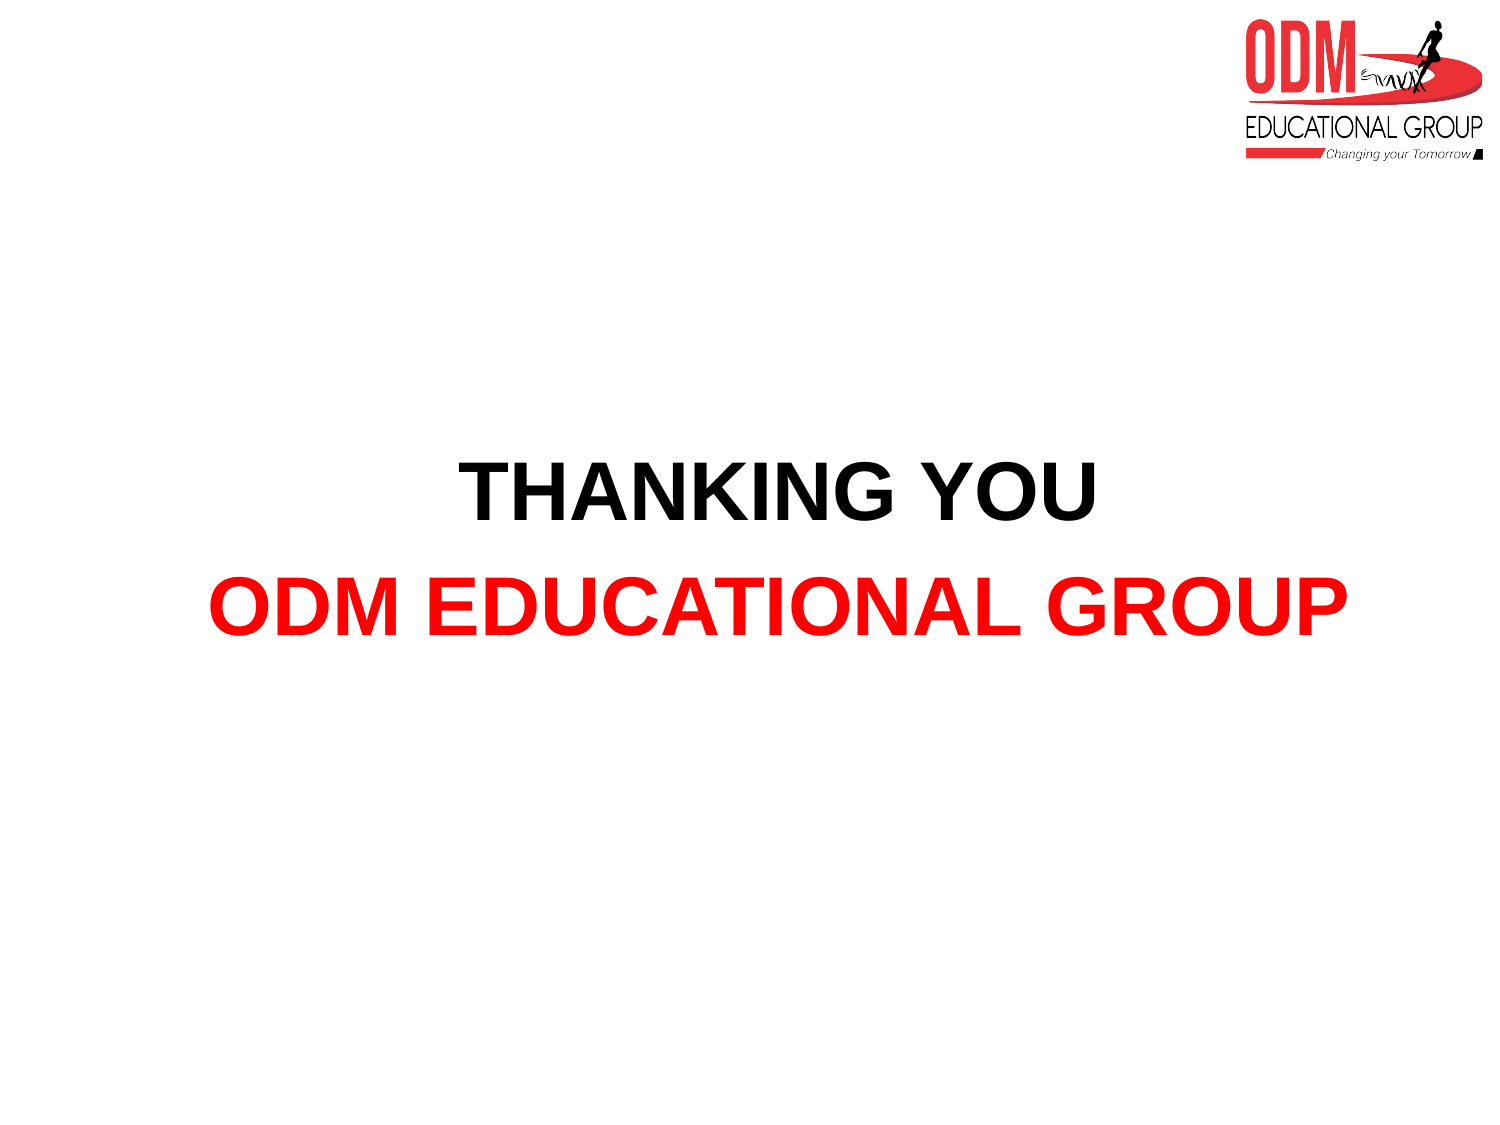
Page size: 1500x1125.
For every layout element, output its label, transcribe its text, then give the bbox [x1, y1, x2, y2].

text_box THANKING YOU ODM EDUCATIONAL GROUP [101, 262, 1382, 847]
picture [1245, 18, 1483, 162]
